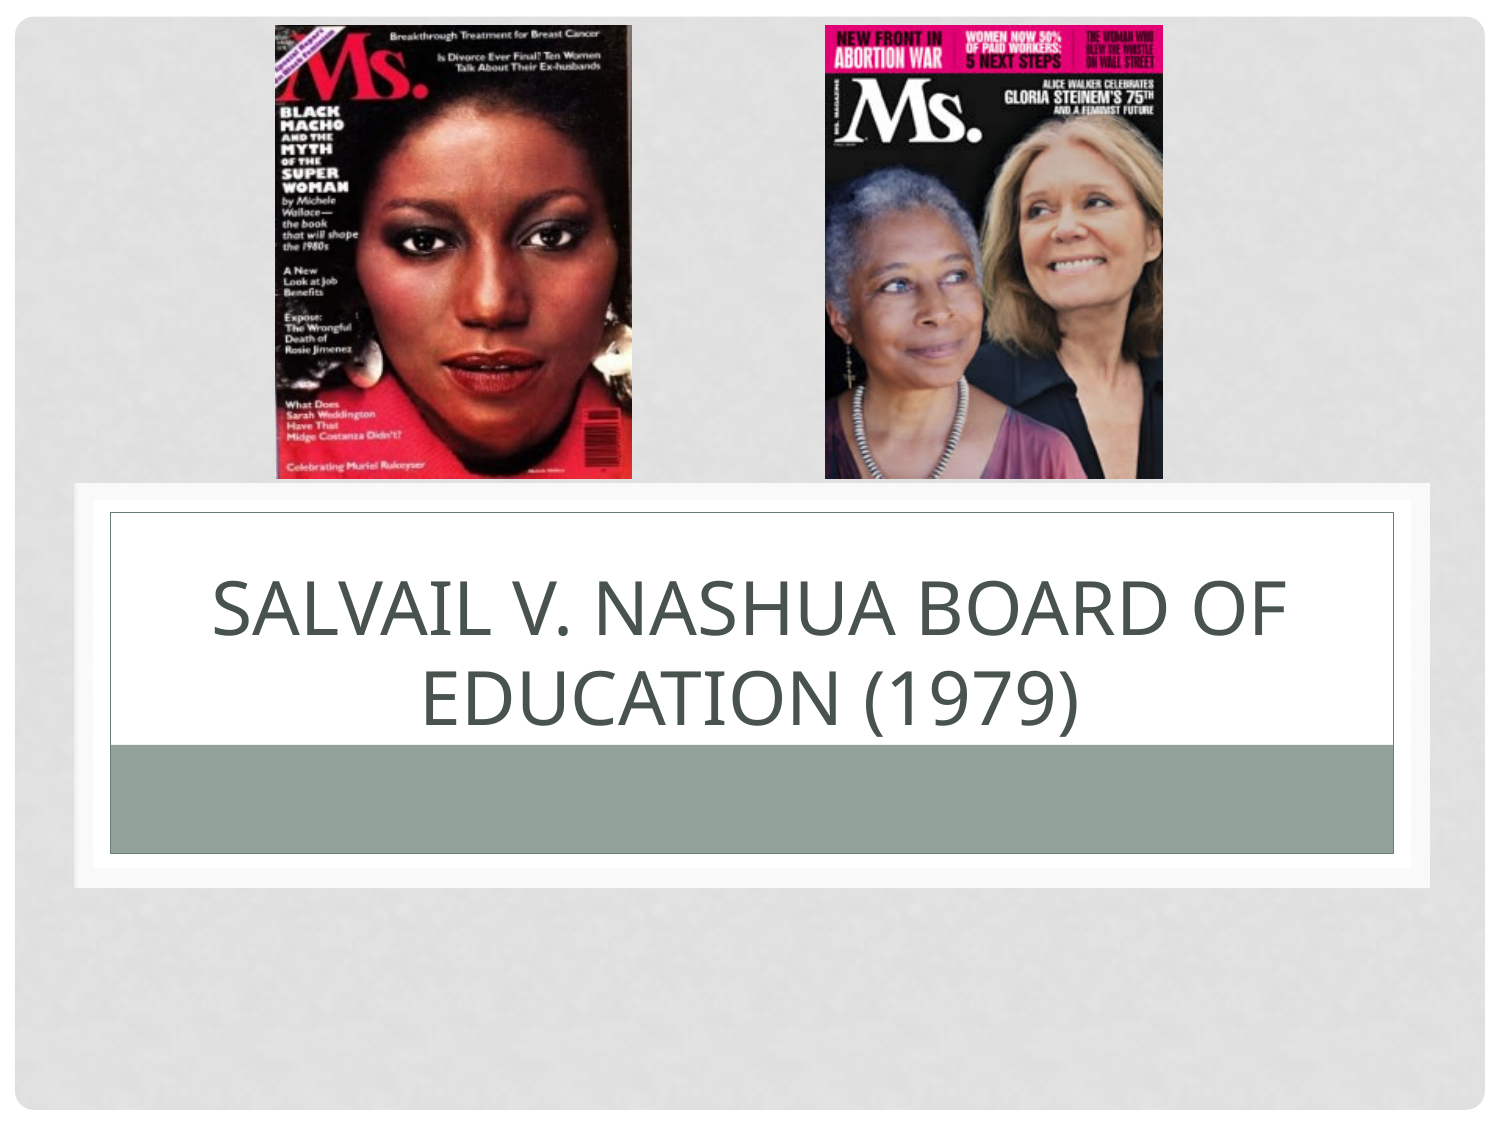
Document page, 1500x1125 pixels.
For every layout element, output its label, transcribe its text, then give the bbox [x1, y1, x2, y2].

title Salvail v. Nashua Board of Education (1979) [112, 512, 1388, 749]
picture [824, 25, 1163, 479]
picture [274, 25, 632, 479]
